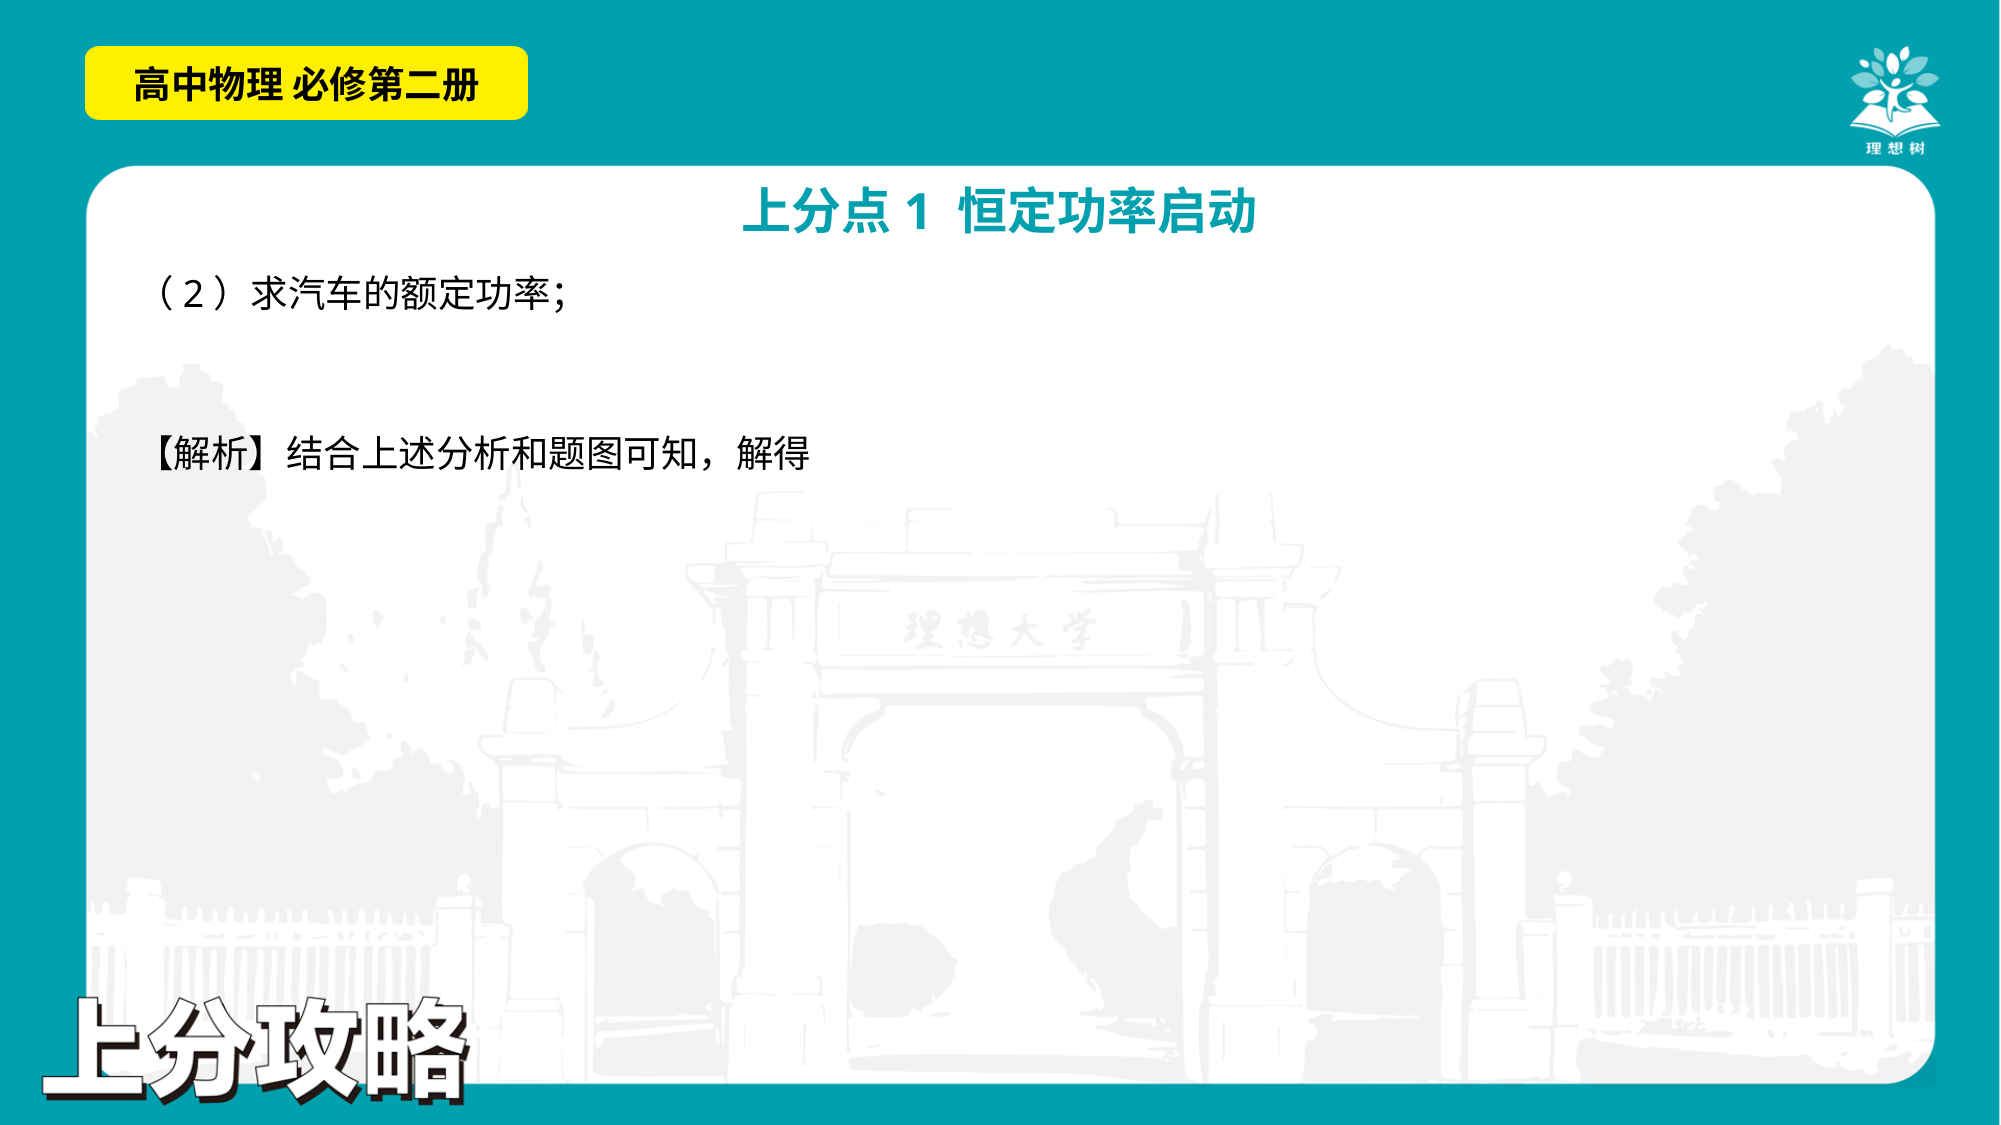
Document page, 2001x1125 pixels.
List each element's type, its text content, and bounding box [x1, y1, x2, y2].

text_box （2）求汽车的额定功率； [136, 248, 1865, 308]
picture [0, 0, 2000, 1125]
